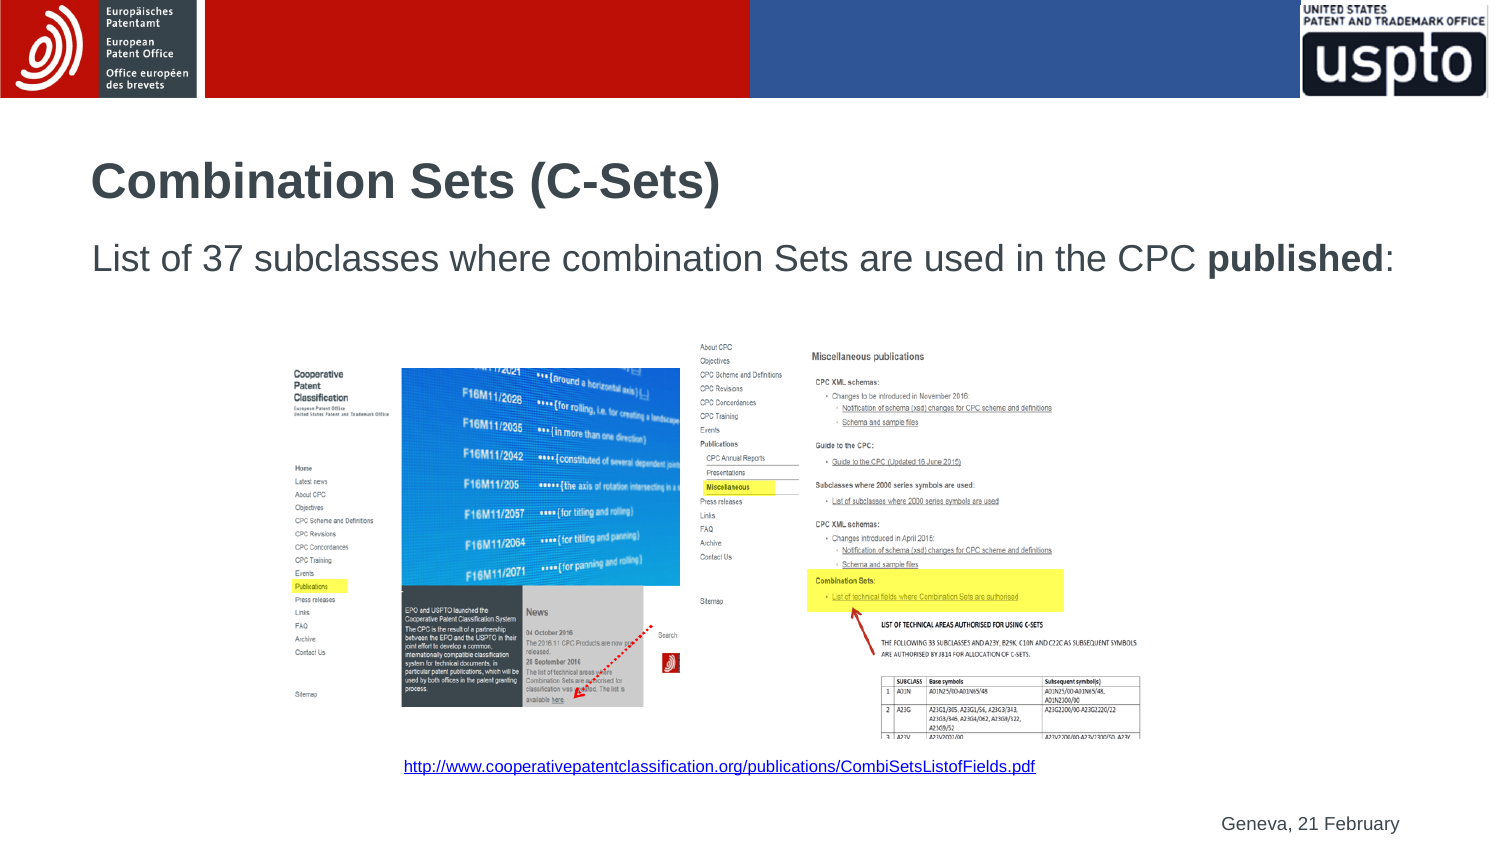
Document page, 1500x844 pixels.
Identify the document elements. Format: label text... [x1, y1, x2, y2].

text_box List of 37 subclasses where combination Sets are used in the CPC published: [0, 166, 1500, 347]
picture [0, 0, 1489, 98]
picture [258, 289, 1164, 749]
text_box http://www.cooperativepatentclassification.org/publications/CombiSetsListofFields.pdf [0, 748, 1461, 828]
list Geneva, 21 February 2017 [1180, 828, 1400, 837]
text_box Combination Sets (C-Sets) [75, 141, 737, 217]
